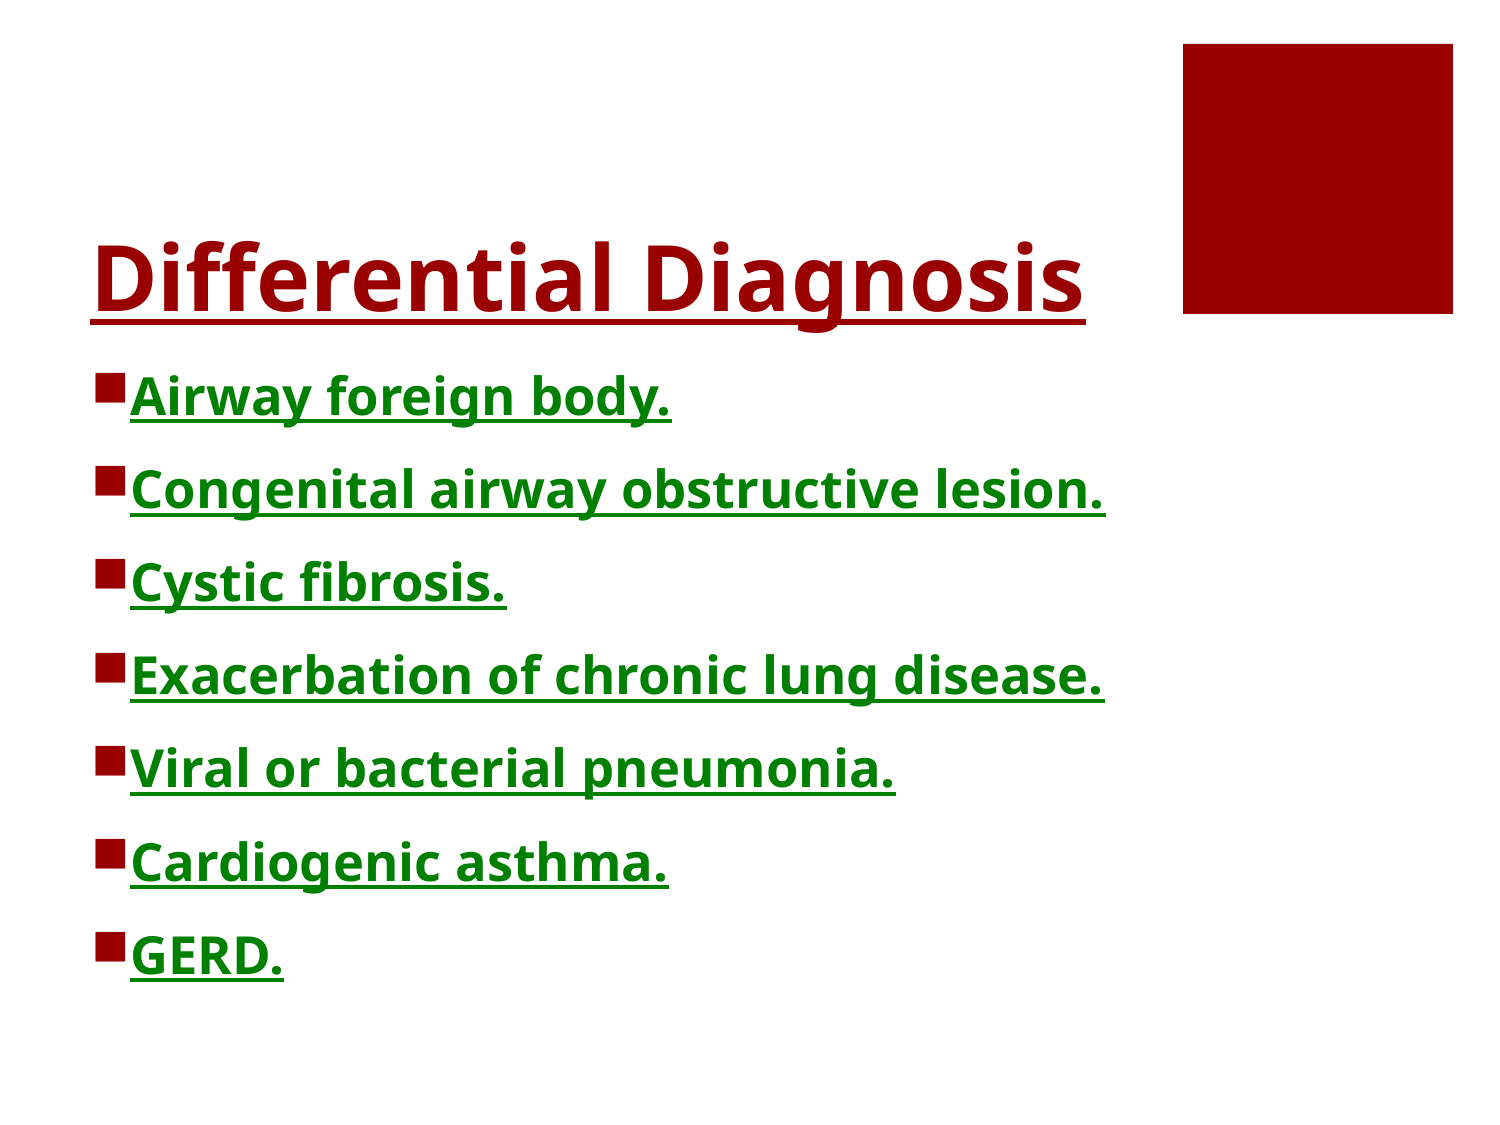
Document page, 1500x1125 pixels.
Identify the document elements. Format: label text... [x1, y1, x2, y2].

list Airway foreign body. Congenital airway obstructive lesion. Cystic fibrosis. Exacerbation of chronic lung disease. Viral or bacterial pneumonia. Cardiogenic asthma. GERD. [75, 362, 1143, 1005]
title Differential Diagnosis [75, 149, 1143, 338]
